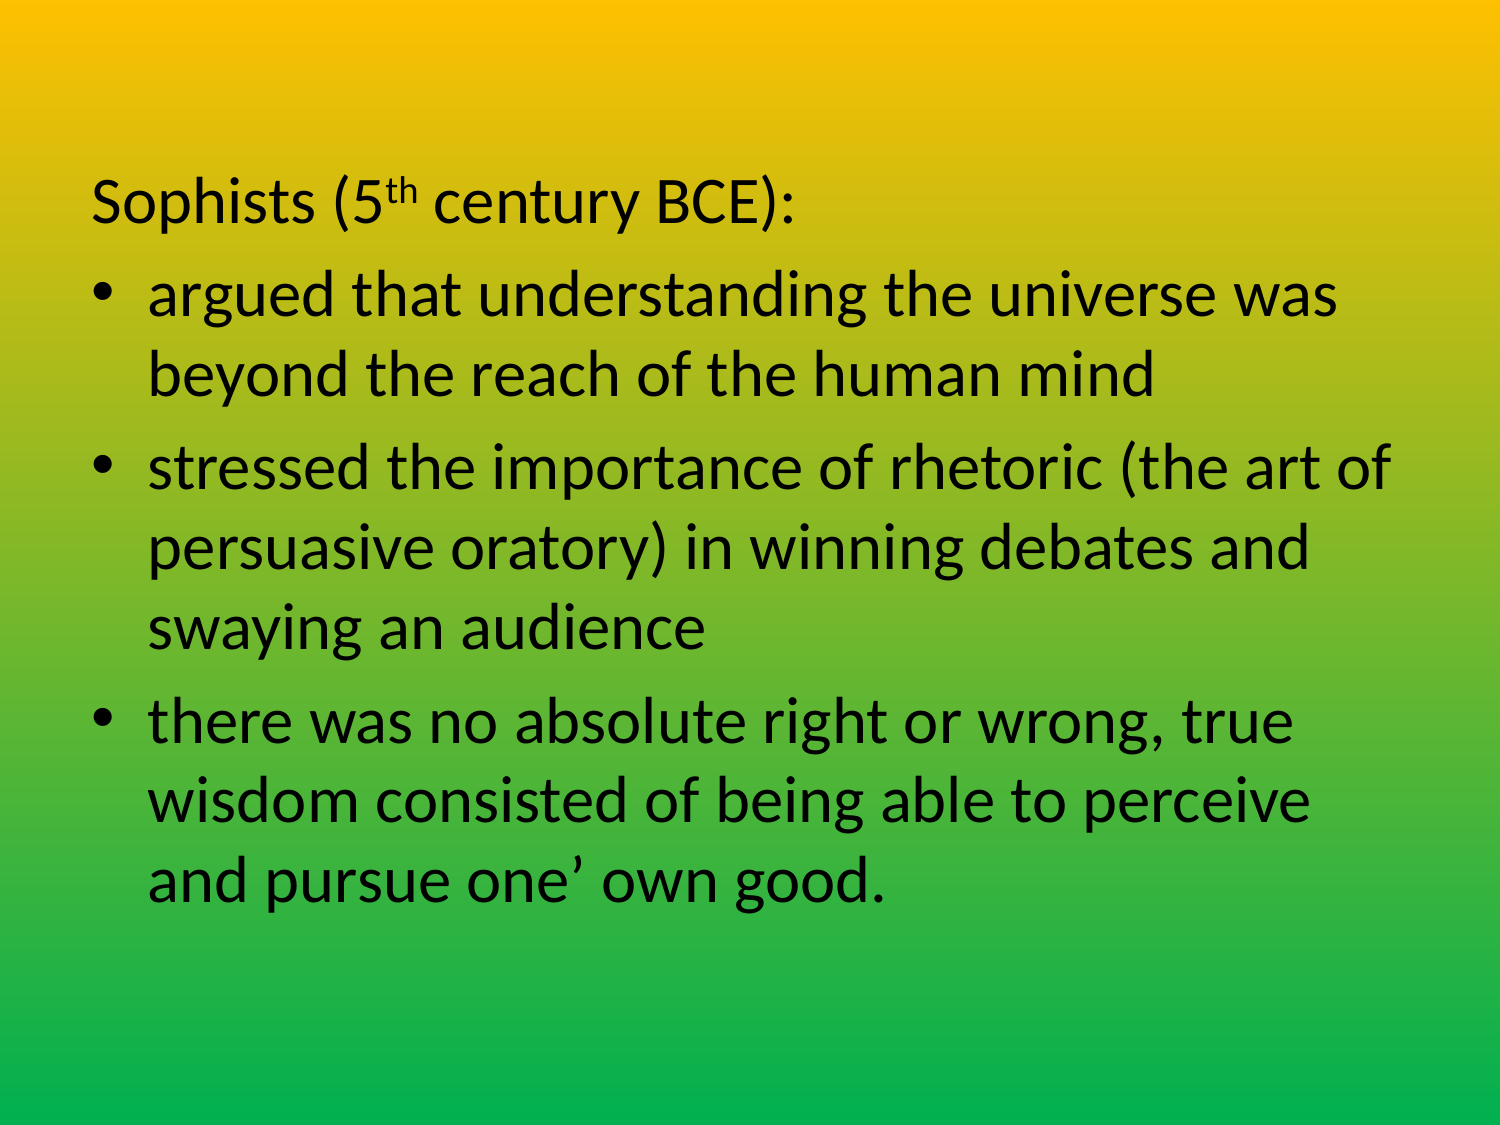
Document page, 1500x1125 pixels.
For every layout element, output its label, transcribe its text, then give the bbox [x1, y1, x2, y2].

list Sophists (5th century BCE): argued that understanding the universe was beyond the reach of the human mind stressed the importance of rhetoric (the art of persuasive oratory) in winning debates and swaying an audience there was no absolute right or wrong, true wisdom consisted of being able to perceive and pursue one’ own good. [76, 149, 1427, 892]
